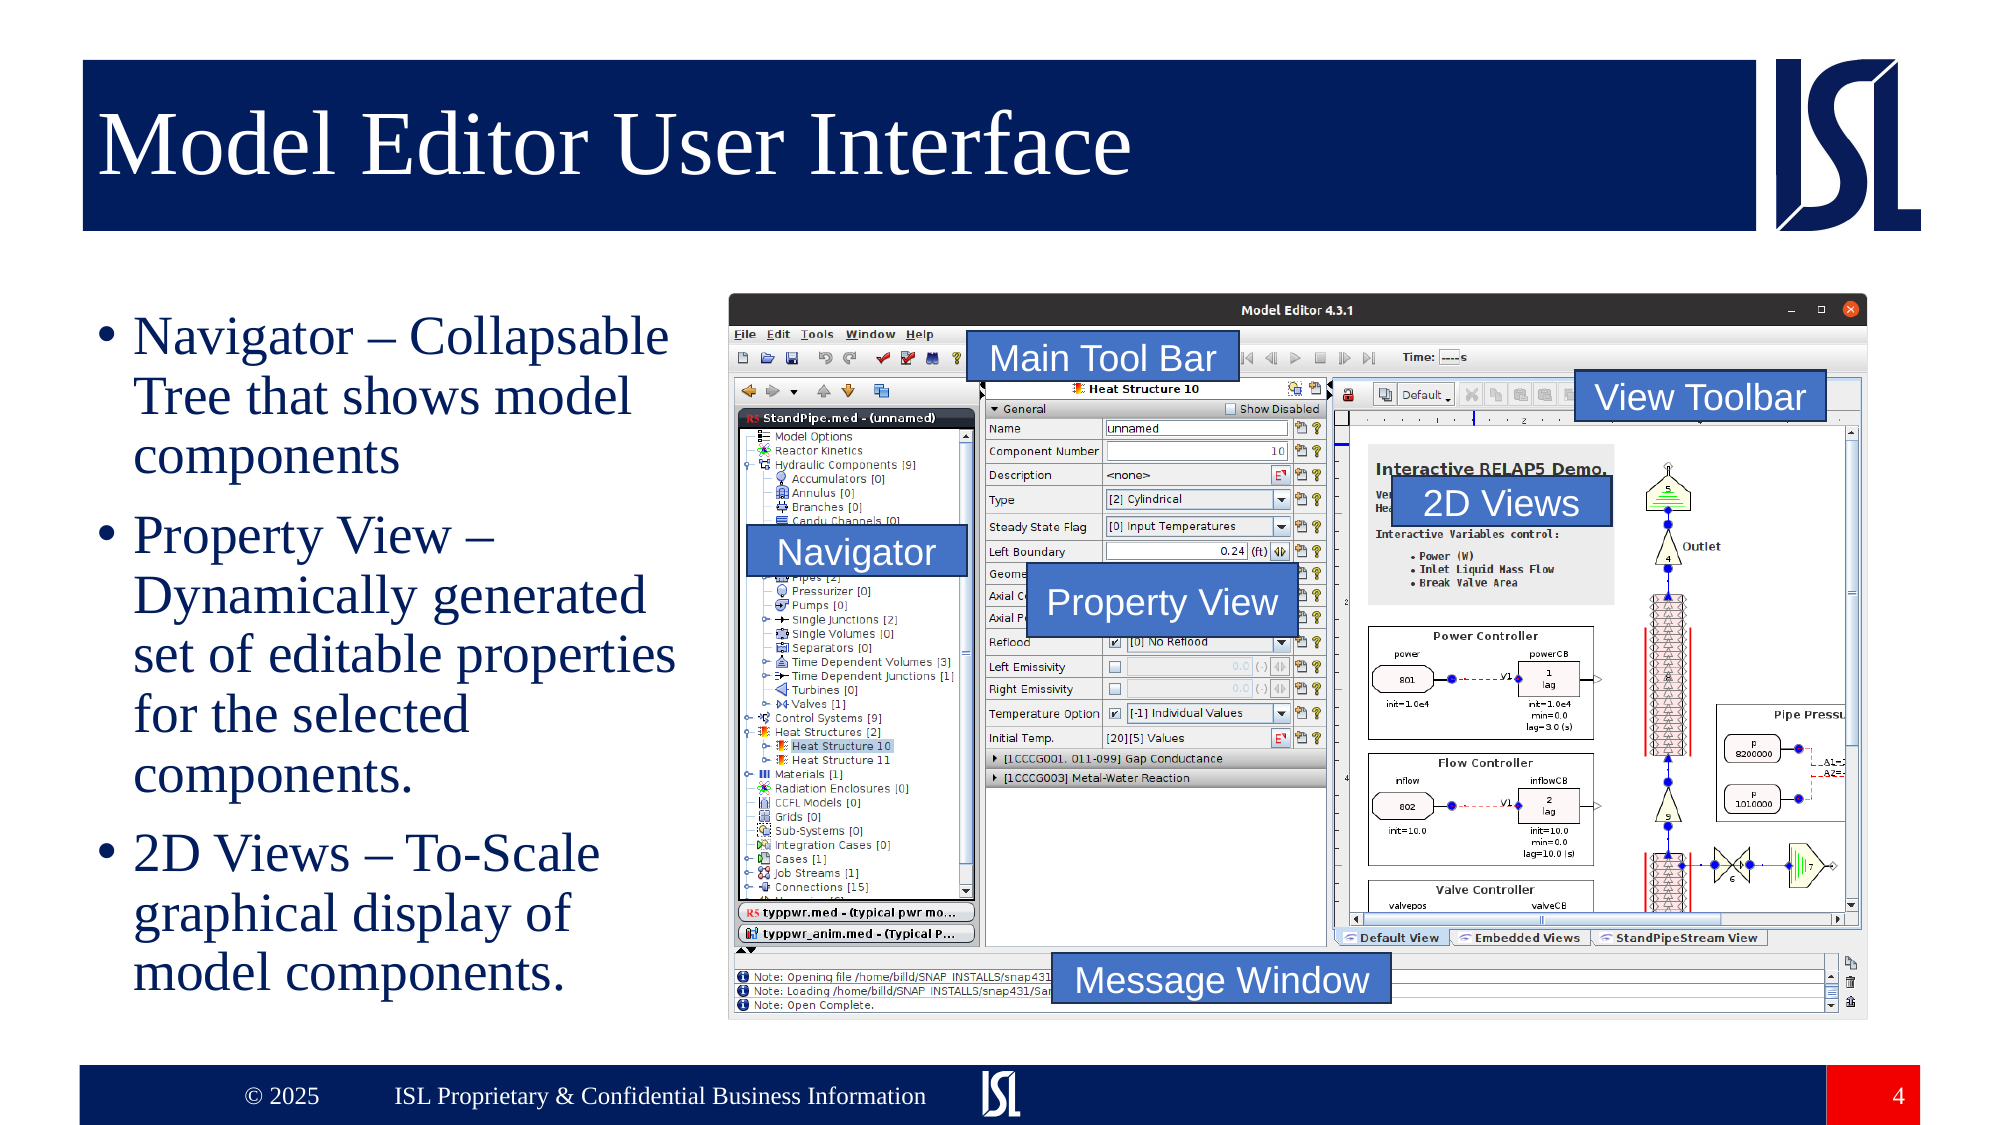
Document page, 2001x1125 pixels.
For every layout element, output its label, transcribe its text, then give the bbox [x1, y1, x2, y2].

picture [1776, 59, 1921, 231]
title Model Editor User Interface [82, 59, 1757, 231]
picture [720, 286, 1875, 1028]
slide_number 4 [1826, 1065, 1921, 1125]
list Navigator – Collapsable Tree that shows model components Property View – Dynamically generated set of editable properties for the selected components. 2D Views – To-Scale graphical display of model components. [82, 299, 720, 1014]
